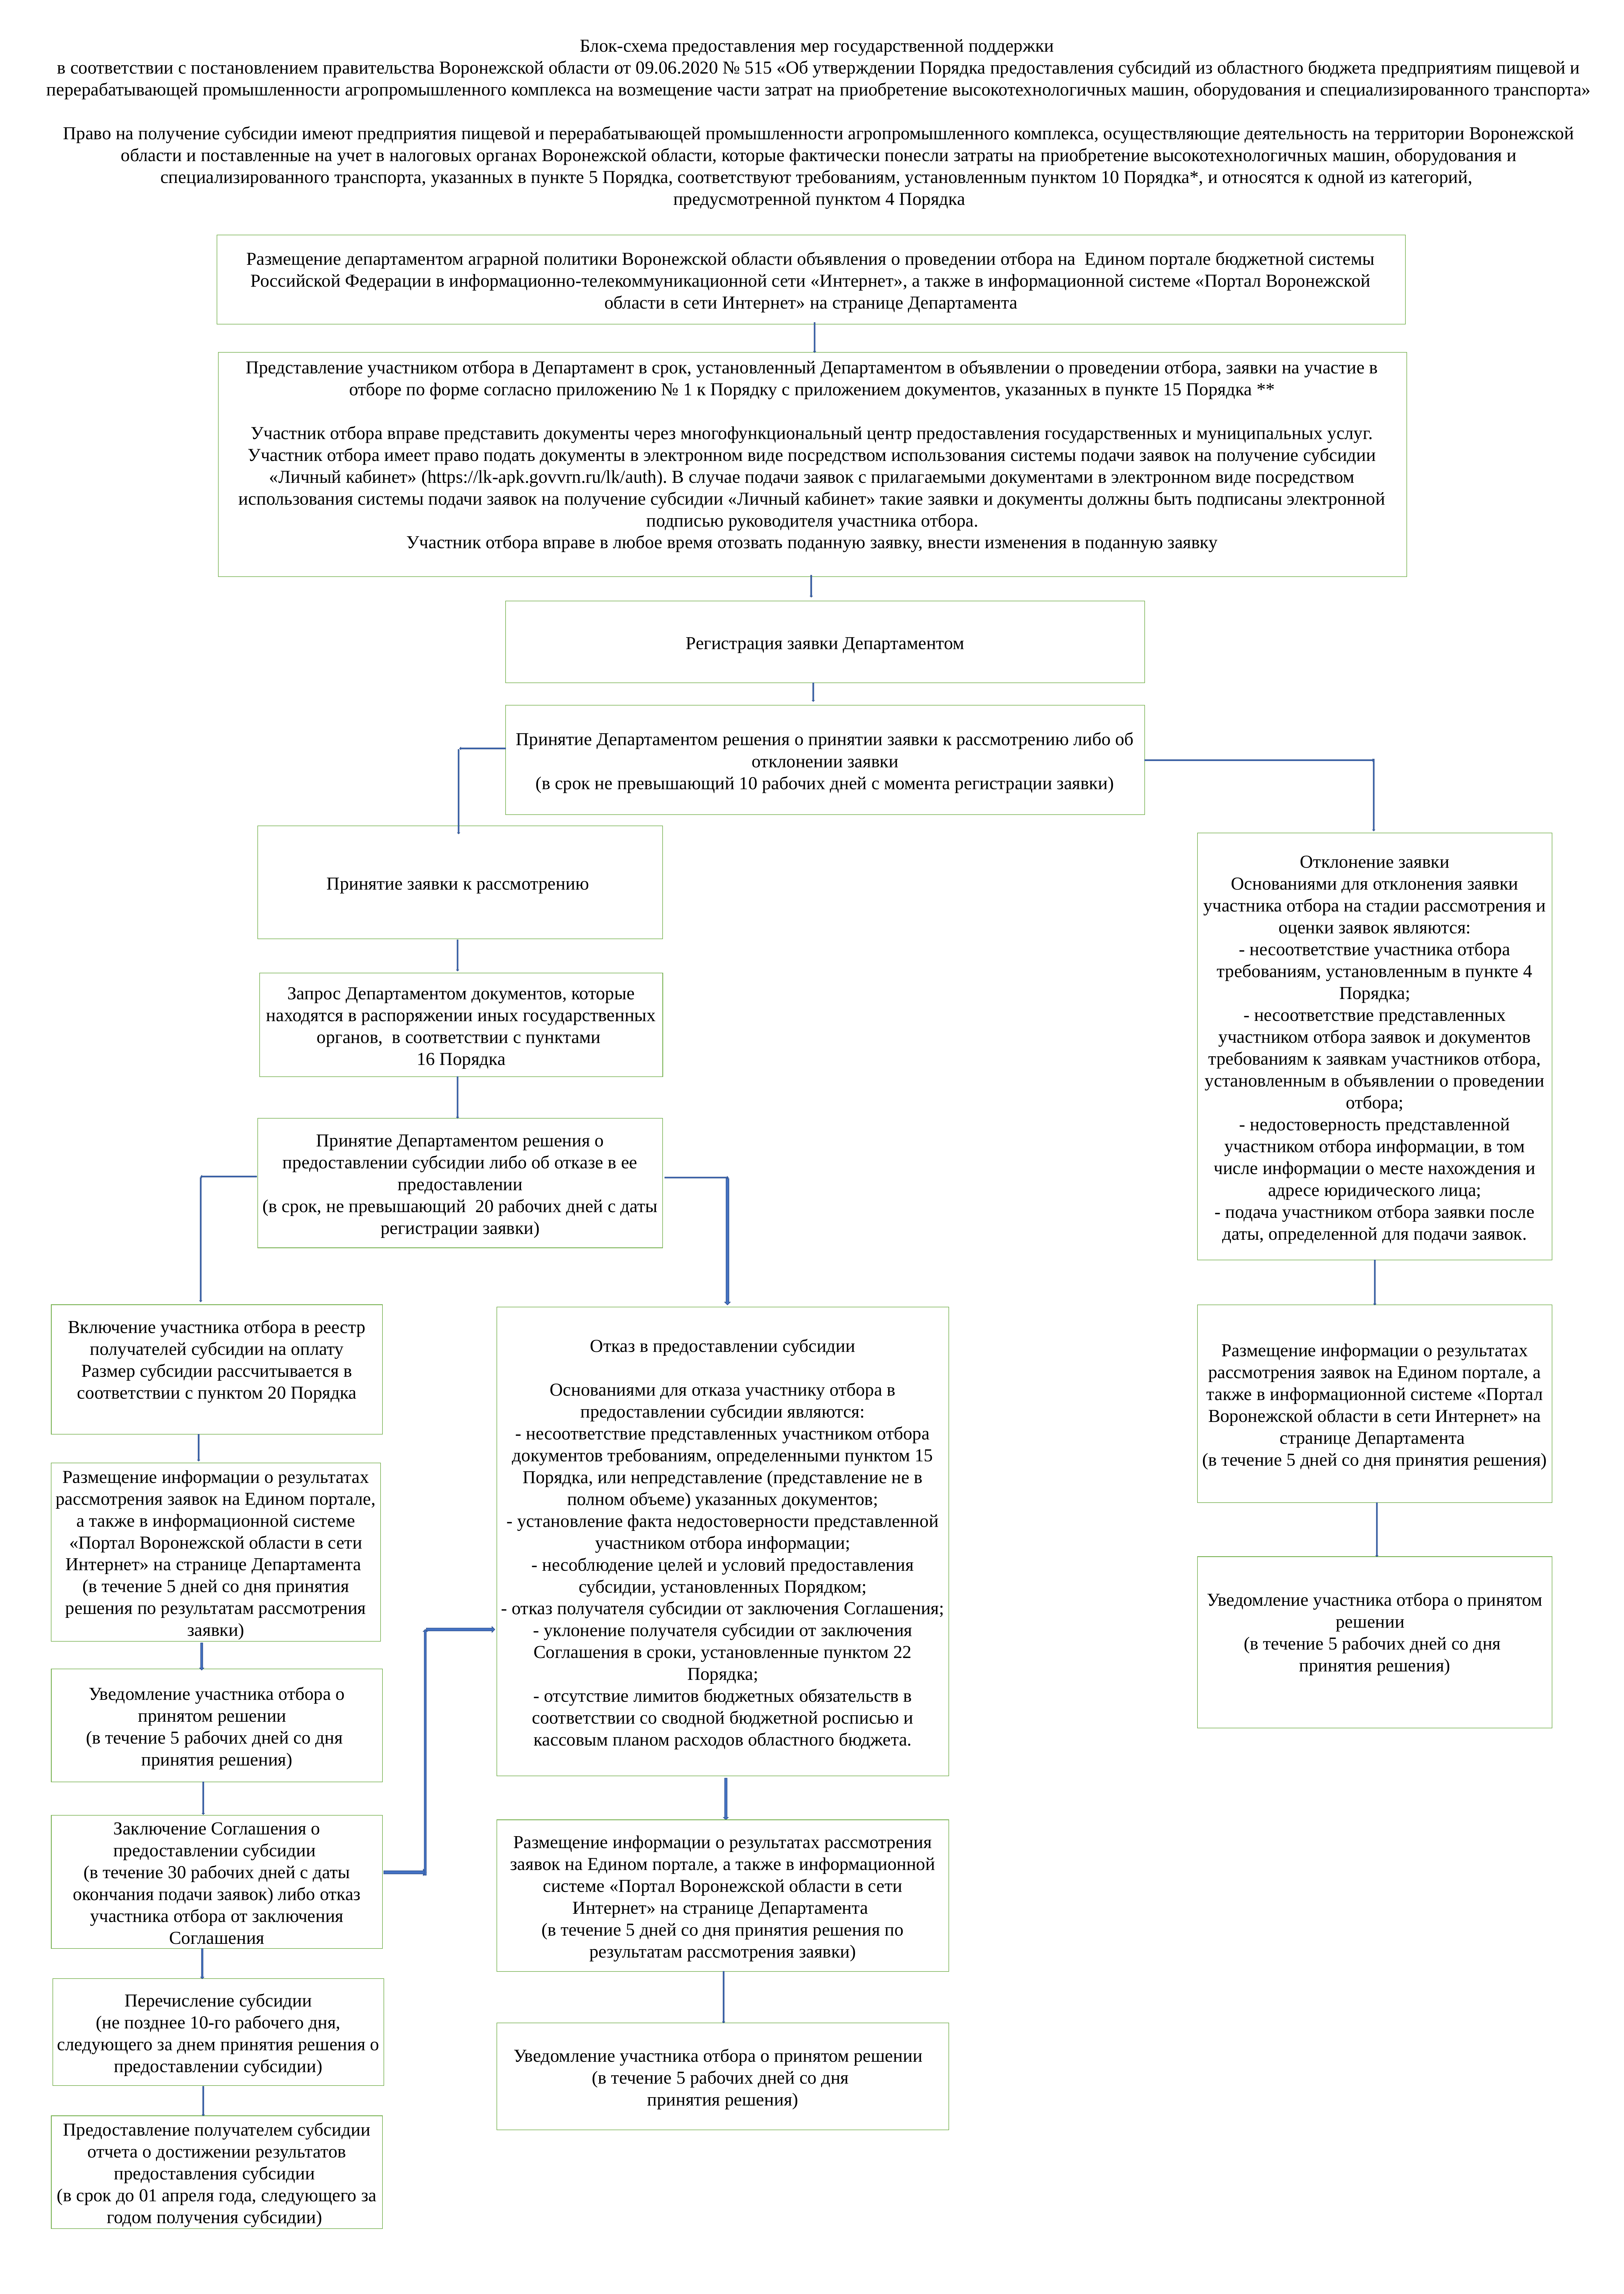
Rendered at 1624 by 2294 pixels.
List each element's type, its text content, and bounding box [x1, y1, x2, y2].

text_box Принятие Департаментом решения о принятии заявки к рассмотрению либо об отклонении заявки (в срок не превышающий 10 рабочих дней с момента регистрации заявки) [505, 705, 1145, 815]
text_box Включение участника отбора в реестр получателей субсидии на оплату Размер субсидии рассчитывается в соответствии с пунктом 20 Порядка [51, 1304, 383, 1435]
text_box [426, 1626, 495, 1633]
text_box [723, 1778, 729, 1819]
text_box Размещение департаментом аграрной политики Воронежской области объявления о проведении отбора на Едином портале бюджетной системы Российской Федерации в информационно-телекоммуникационной сети «Интернет», а также в информационной системе «Портал Воронежской области в сети Интернет» на странице Департамента [217, 235, 1406, 324]
text_box [459, 747, 506, 750]
text_box Запрос Департаментом документов, которые находятся в распоряжении иных государственных органов, в соответствии с пунктами 16 Порядка [259, 973, 663, 1077]
text_box Уведомление участника отбора о принятом решении (в течение 5 рабочих дней со дня принятия решения) [497, 2023, 949, 2130]
text_box Перечисление субсидии (не позднее 10-го рабочего дня, следующего за днем принятия решения о предоставлении субсидии) [53, 1978, 384, 2086]
text_box [722, 1971, 726, 2023]
text_box Размещение информации о результатах рассмотрения заявок на Едином портале, а также в информационной системе «Портал Воронежской области в сети Интернет» на странице Департамента (в течение 5 дней со дня принятия решения по результатам рассмотрения заявки) [497, 1819, 949, 1972]
text_box Заключение Соглашения о предоставлении субсидии (в течение 30 рабочих дней с даты окончания подачи заявок) либо отказ участника отбора от заключения Соглашения [51, 1815, 383, 1949]
text_box [201, 2086, 205, 2116]
text_box [1372, 759, 1376, 832]
text_box Представление участником отбора в Департамент в срок, установленный Департаментом в объявлении о проведении отбора, заявки на участие в отборе по форме согласно приложению № 1 к Порядку с приложением документов, указанных в пункте 15 Порядка ** Участник отбора вправе представить документы через многофункциональный центр предоставления государственных и муниципальных услуг. Участник отбора имеет право подать документы в электронном виде посредством использования системы подачи заявок на получение субсидии «Личный кабинет» (https://lk-apk.govvrn.ru/lk/auth). В случае подачи заявок с прилагаемыми документами в электронном виде посредством использования системы подачи заявок на получение субсидии «Личный кабинет» такие заявки и документы должны быть подписаны электронной подписью руководителя участника отбора. Участник отбора вправе в любое время отозвать поданную заявку, внести изменения в поданную заявку [218, 352, 1407, 577]
text_box Отклонение заявки Основаниями для отклонения заявки участника отбора на стадии рассмотрения и оценки заявок являются: - несоответствие участника отбора требованиям, установленным в пункте 4 Порядка; - несоответствие представленных участником отбора заявок и документов требованиям к заявкам участников отбора, установленным в объявлении о проведении отбора; - недостоверность представленной участником отбора информации, в том числе информации о месте нахождения и адресе юридического лица; - подача участником отбора заявки после даты, определенной для подачи заявок. [1197, 833, 1552, 1260]
text_box [201, 1781, 205, 1815]
text_box [665, 1176, 729, 1178]
text_box [1144, 758, 1373, 762]
text_box [200, 1175, 257, 1178]
text_box Регистрация заявки Департаментом [505, 601, 1145, 683]
text_box Размещение информации о результатах рассмотрения заявок на Едином портале, а также в информационной системе «Портал Воронежской области в сети Интернет» на странице Департамента (в течение 5 дней со дня принятия решения) [1197, 1305, 1552, 1503]
text_box [199, 1642, 205, 1671]
text_box [199, 1177, 202, 1302]
text_box Размещение информации о результатах рассмотрения заявок на Едином портале, а также в информационной системе «Портал Воронежской области в сети Интернет» на странице Департамента (в течение 5 дней со дня принятия решения по результатам рассмотрения заявки) [51, 1463, 381, 1642]
text_box [1375, 1502, 1379, 1557]
text_box Блок-схема предоставления мер государственной поддержки в соответствии с постановлением правительства Воронежской области от 09.06.2020 № 515 «Об утверждении Порядка предоставления субсидий из областного бюджета предприятиям пищевой и перерабатывающей промышленности агропромышленного комплекса на возмещение части затрат на приобретение высокотехнологичных машин, оборудования и специализированного транспорта» Право на получение субсидии имеют предприятия пищевой и перерабатывающей промышленности агропромышленного комплекса, осуществляющие деятельность на территории Воронежской области и поставленные на учет в налоговых органах Воронежской области, которые фактически понесли затраты на приобретение высокотехнологичных машин, оборудования и специализированного транспорта, указанных в пункте 5 Порядка, соответствуют требованиям, установленным пунктом 10 Порядка*, и относятся к одной из категорий, предусмотренной пунктом 4 Порядка [39, 31, 1599, 255]
text_box [457, 749, 460, 834]
text_box Уведомление участника отбора о принятом решении (в течение 5 рабочих дней со дня принятия решения) [1197, 1556, 1552, 1728]
text_box Уведомление участника отбора о принятом решении (в течение 5 рабочих дней со дня принятия решения) [51, 1669, 383, 1782]
text_box Принятие Департаментом решения о предоставлении субсидии либо об отказе в ее предоставлении (в срок, не превышающий 20 рабочих дней с даты регистрации заявки) [257, 1118, 663, 1248]
text_box Отказ в предоставлении субсидии Основаниями для отказа участнику отбора в предоставлении субсидии являются: - несоответствие представленных участником отбора документов требованиям, определенными пунктом 15 Порядка, или непредставление (представление не в полном объеме) указанных документов; - установление факта недостоверности представленной участником отбора информации; - несоблюдение целей и условий предоставления субсидии, установленных Порядком; - отказ получателя субсидии от заключения Соглашения; - уклонение получателя субсидии от заключения Соглашения в сроки, установленные пунктом 22 Порядка; - отсутствие лимитов бюджетных обязательств в соответствии со сводной бюджетной росписью и кассовым планом расходов областного бюджета. [497, 1307, 949, 1776]
text_box [197, 1434, 201, 1462]
text_box [456, 939, 459, 971]
text_box [1373, 1260, 1377, 1305]
text_box [813, 322, 816, 353]
text_box [811, 683, 815, 702]
text_box [383, 1868, 424, 1876]
text_box [422, 1629, 428, 1875]
text_box [456, 1076, 459, 1119]
text_box [724, 1178, 731, 1305]
text_box Предоставление получателем субсидии отчета о достижении результатов предоставления субсидии (в срок до 01 апреля года, следующего за годом получения субсидии) [51, 2115, 383, 2229]
text_box Принятие заявки к рассмотрению [257, 826, 663, 939]
text_box [809, 575, 813, 598]
text_box [200, 1948, 205, 1979]
